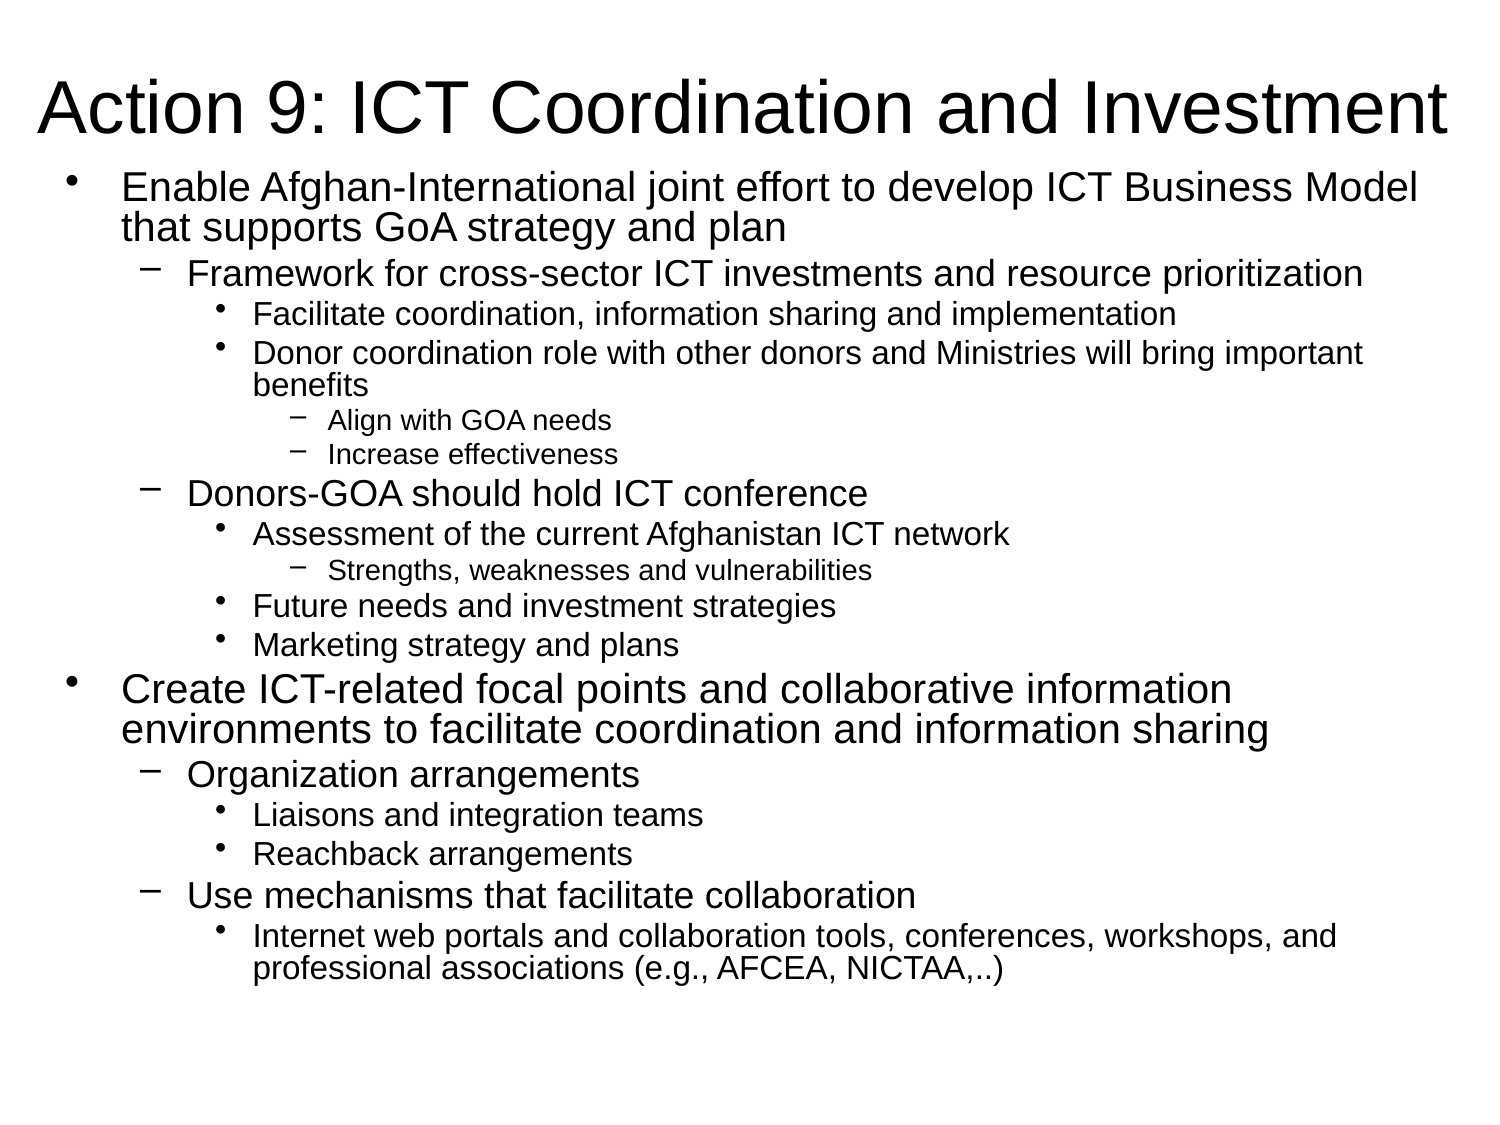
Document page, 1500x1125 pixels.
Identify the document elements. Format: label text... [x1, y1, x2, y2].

title Action 9: ICT Coordination and Investment [12, 44, 1476, 163]
list Enable Afghan-International joint effort to develop ICT Business Model that supports GoA strategy and plan Framework for cross-sector ICT investments and resource prioritization Facilitate coordination, information sharing and implementation Donor coordination role with other donors and Ministries will bring important benefits Align with GOA needs Increase effectiveness Donors-GOA should hold ICT conference Assessment of the current Afghanistan ICT network Strengths, weaknesses and vulnerabilities Future needs and investment strategies Marketing strategy and plans Create ICT-related focal points and collaborative information environments to facilitate coordination and information sharing Organization arrangements Liaisons and integration teams Reachback arrangements Use mechanisms that facilitate collaboration Internet web portals and collaboration tools, conferences, workshops, and professional associations (e.g., AFCEA, NICTAA,..) [49, 162, 1463, 1101]
